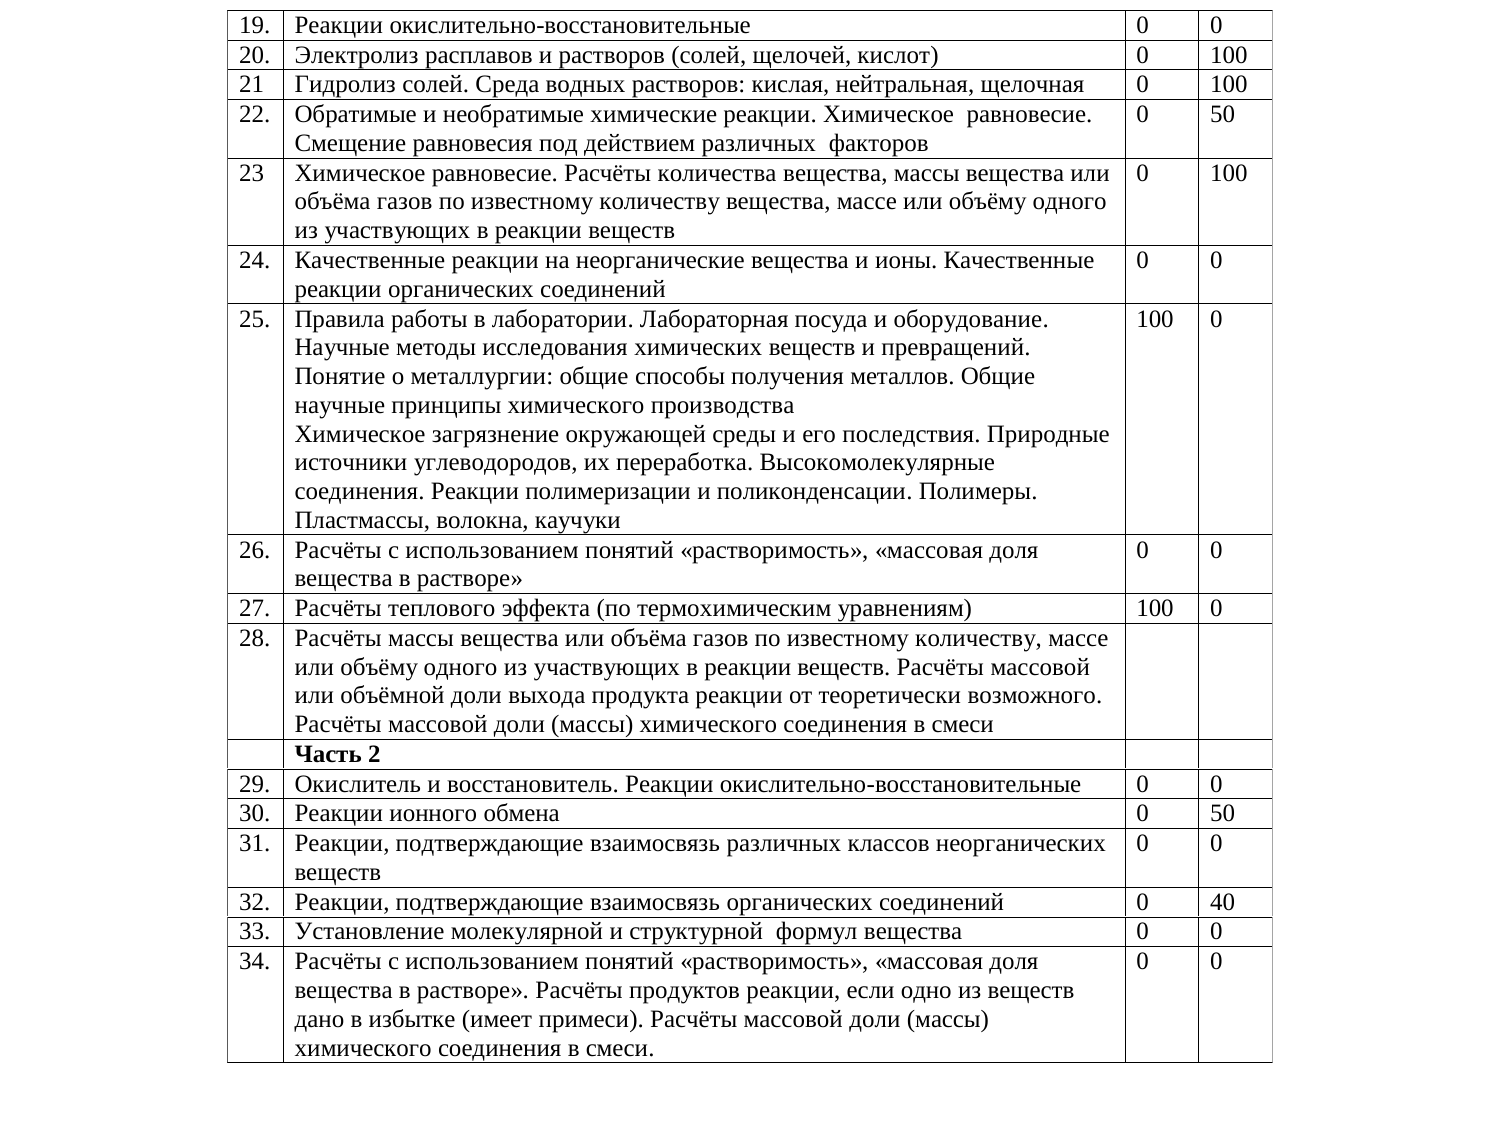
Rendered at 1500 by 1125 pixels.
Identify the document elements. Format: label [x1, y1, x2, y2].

picture [227, 9, 1273, 1116]
